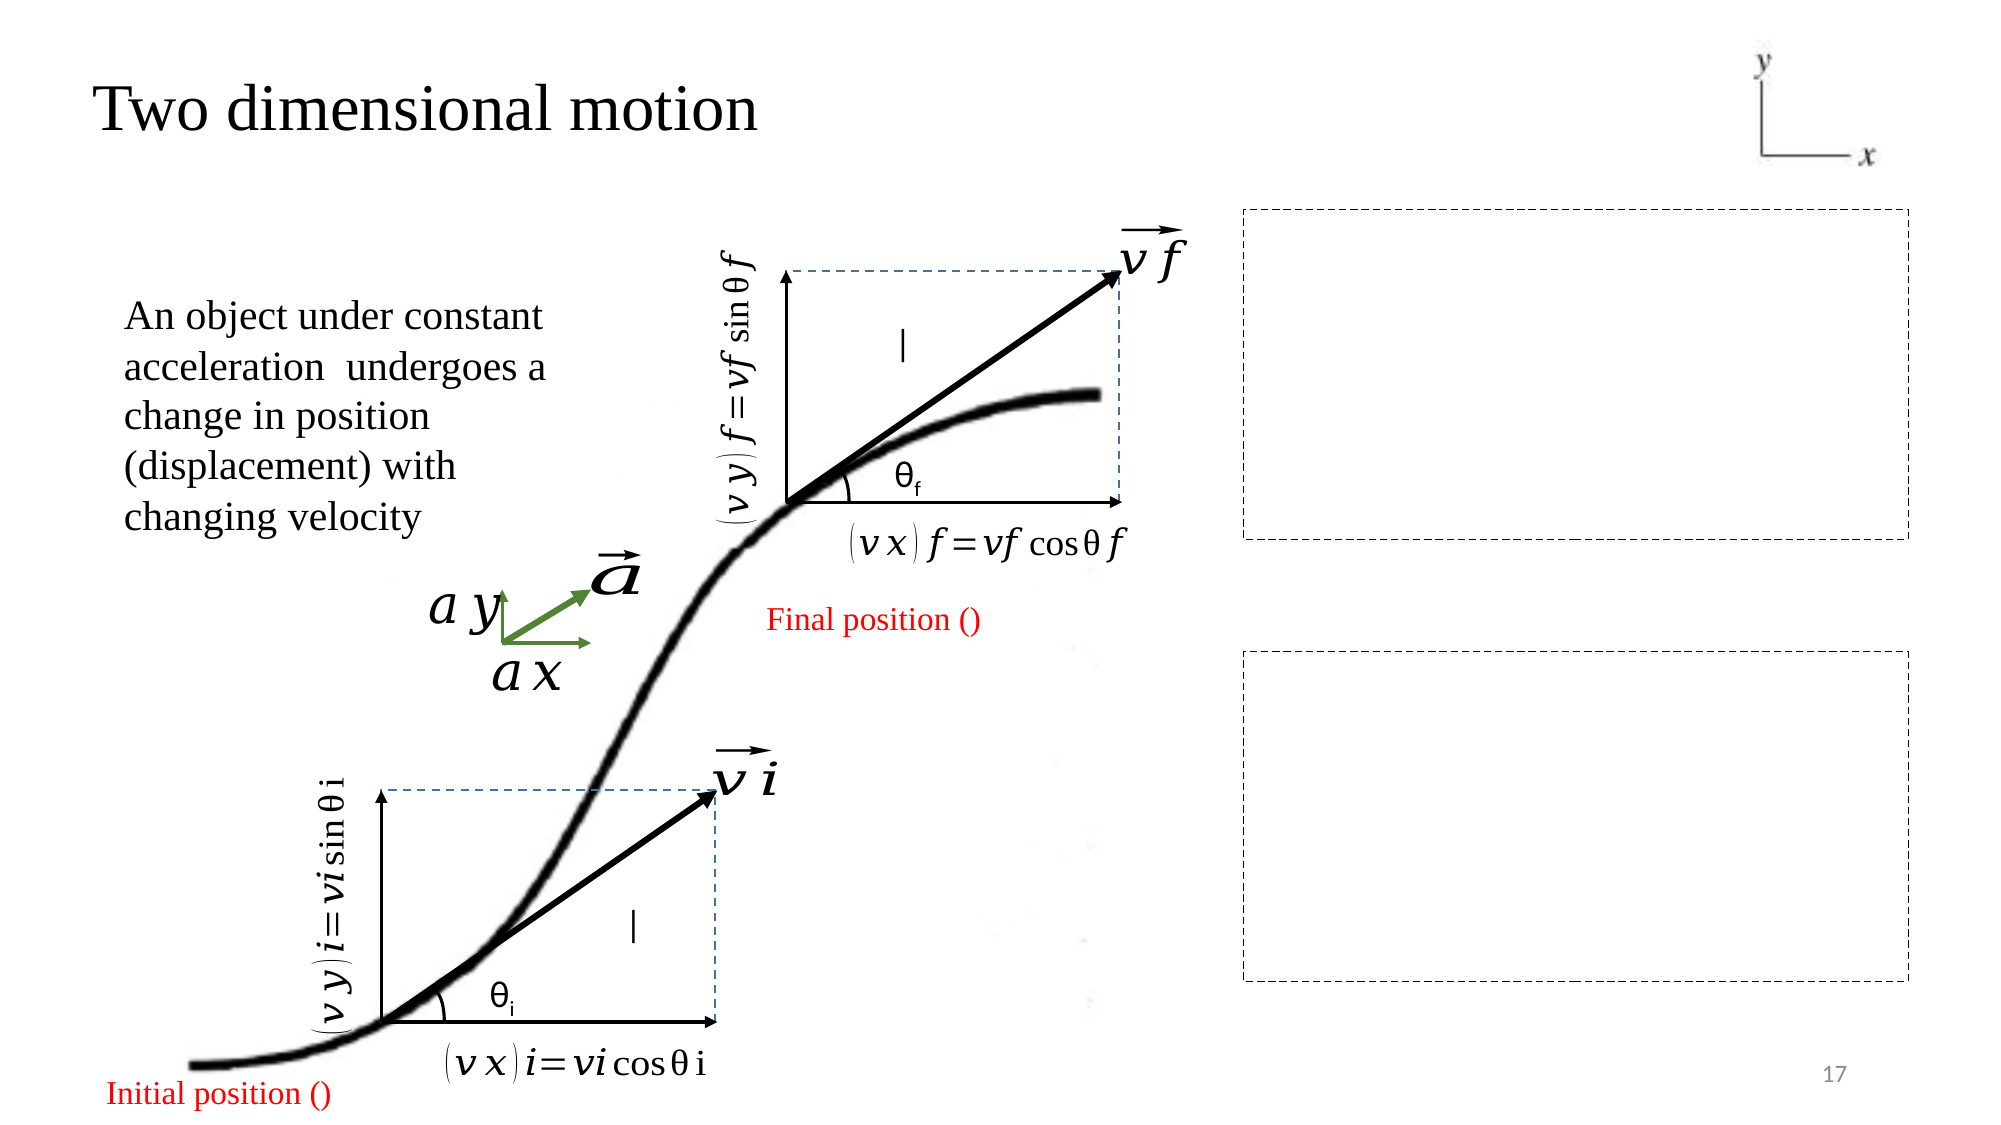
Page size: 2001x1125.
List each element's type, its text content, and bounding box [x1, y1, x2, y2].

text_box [308, 743, 780, 1087]
slide_number 17 [1412, 1042, 1863, 1103]
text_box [502, 589, 592, 643]
picture [1680, 39, 1891, 210]
text_box Two dimensional motion [77, 56, 792, 152]
picture [166, 374, 1121, 1078]
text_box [713, 223, 1190, 567]
